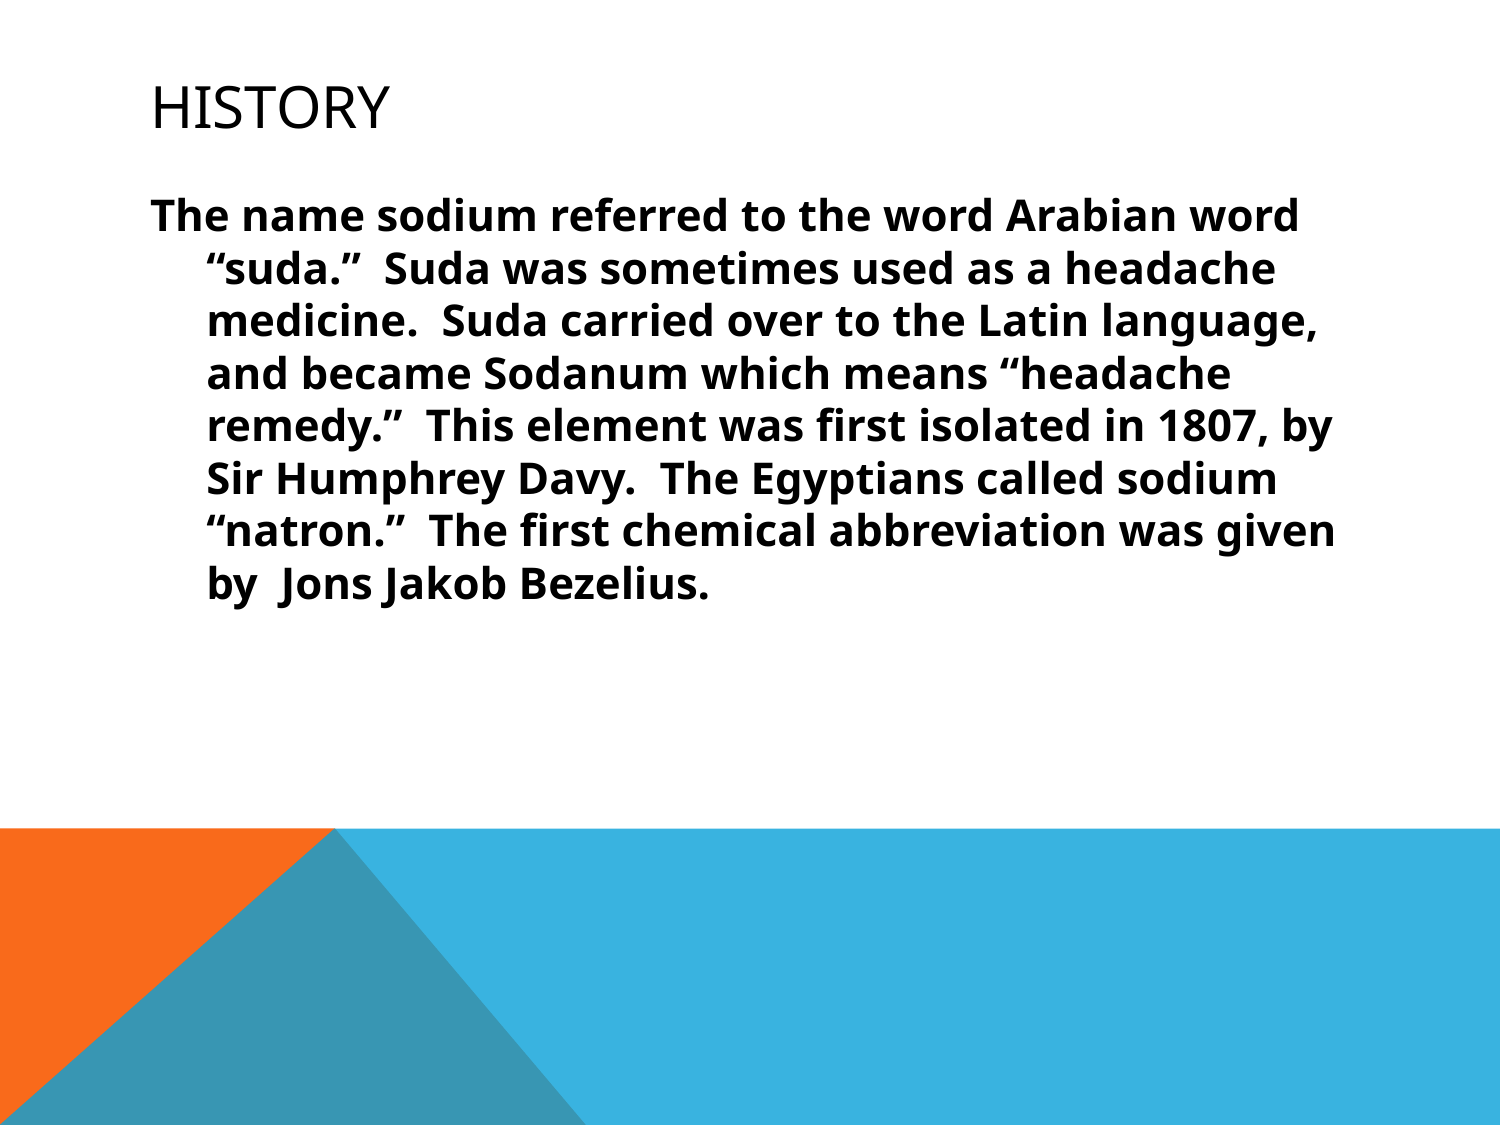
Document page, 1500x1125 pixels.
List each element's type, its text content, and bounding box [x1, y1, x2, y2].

list The name sodium referred to the word Arabian word “suda.” Suda was sometimes used as a headache medicine. Suda carried over to the Latin language, and became Sodanum which means “headache remedy.” This element was first isolated in 1807, by Sir Humphrey Davy. The Egyptians called sodium “natron.” The first chemical abbreviation was given by Jons Jakob Bezelius. [135, 180, 1369, 768]
title History [135, 60, 1369, 150]
